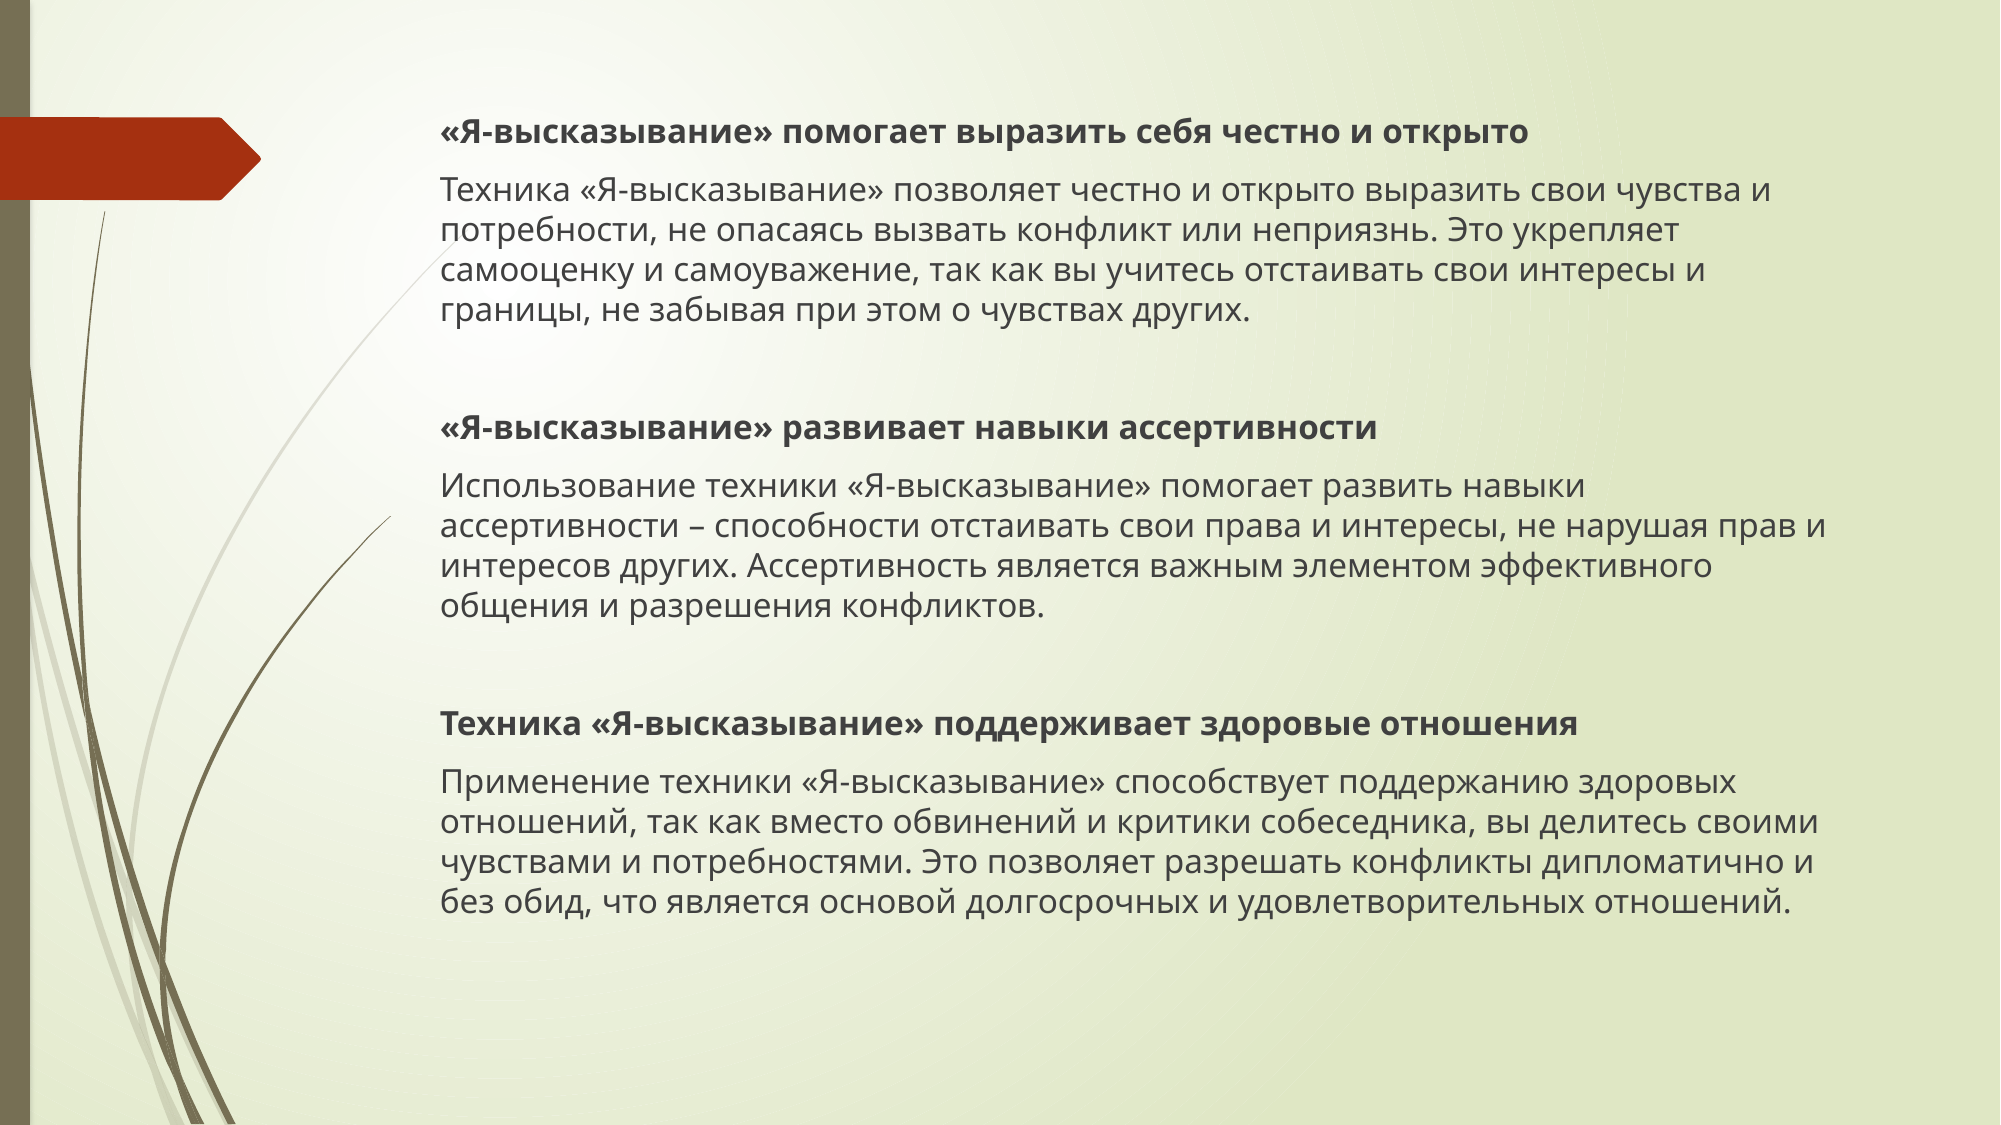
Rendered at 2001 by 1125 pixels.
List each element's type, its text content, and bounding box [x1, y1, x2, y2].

list «Я-высказывание» помогает выразить себя честно и открыто Техника «Я-высказывание» позволяет честно и открыто выразить свои чувства и потребности, не опасаясь вызвать конфликт или неприязнь. Это укрепляет самооценку и самоуважение, так как вы учитесь отстаивать свои интересы и границы, не забывая при этом о чувствах других. «Я-высказывание» развивает навыки ассертивности Использование техники «Я-высказывание» помогает развить навыки ассертивности – способности отстаивать свои права и интересы, не нарушая прав и интересов других. Ассертивность является важным элементом эффективного общения и разрешения конфликтов. Техника «Я-высказывание» поддерживает здоровые отношения Применение техники «Я-высказывание» способствует поддержанию здоровых отношений, так как вместо обвинений и критики собеседника, вы делитесь своими чувствами и потребностями. Это позволяет разрешать конфликты дипломатично и без обид, что является основой долгосрочных и удовлетворительных отношений. [424, 102, 1846, 970]
